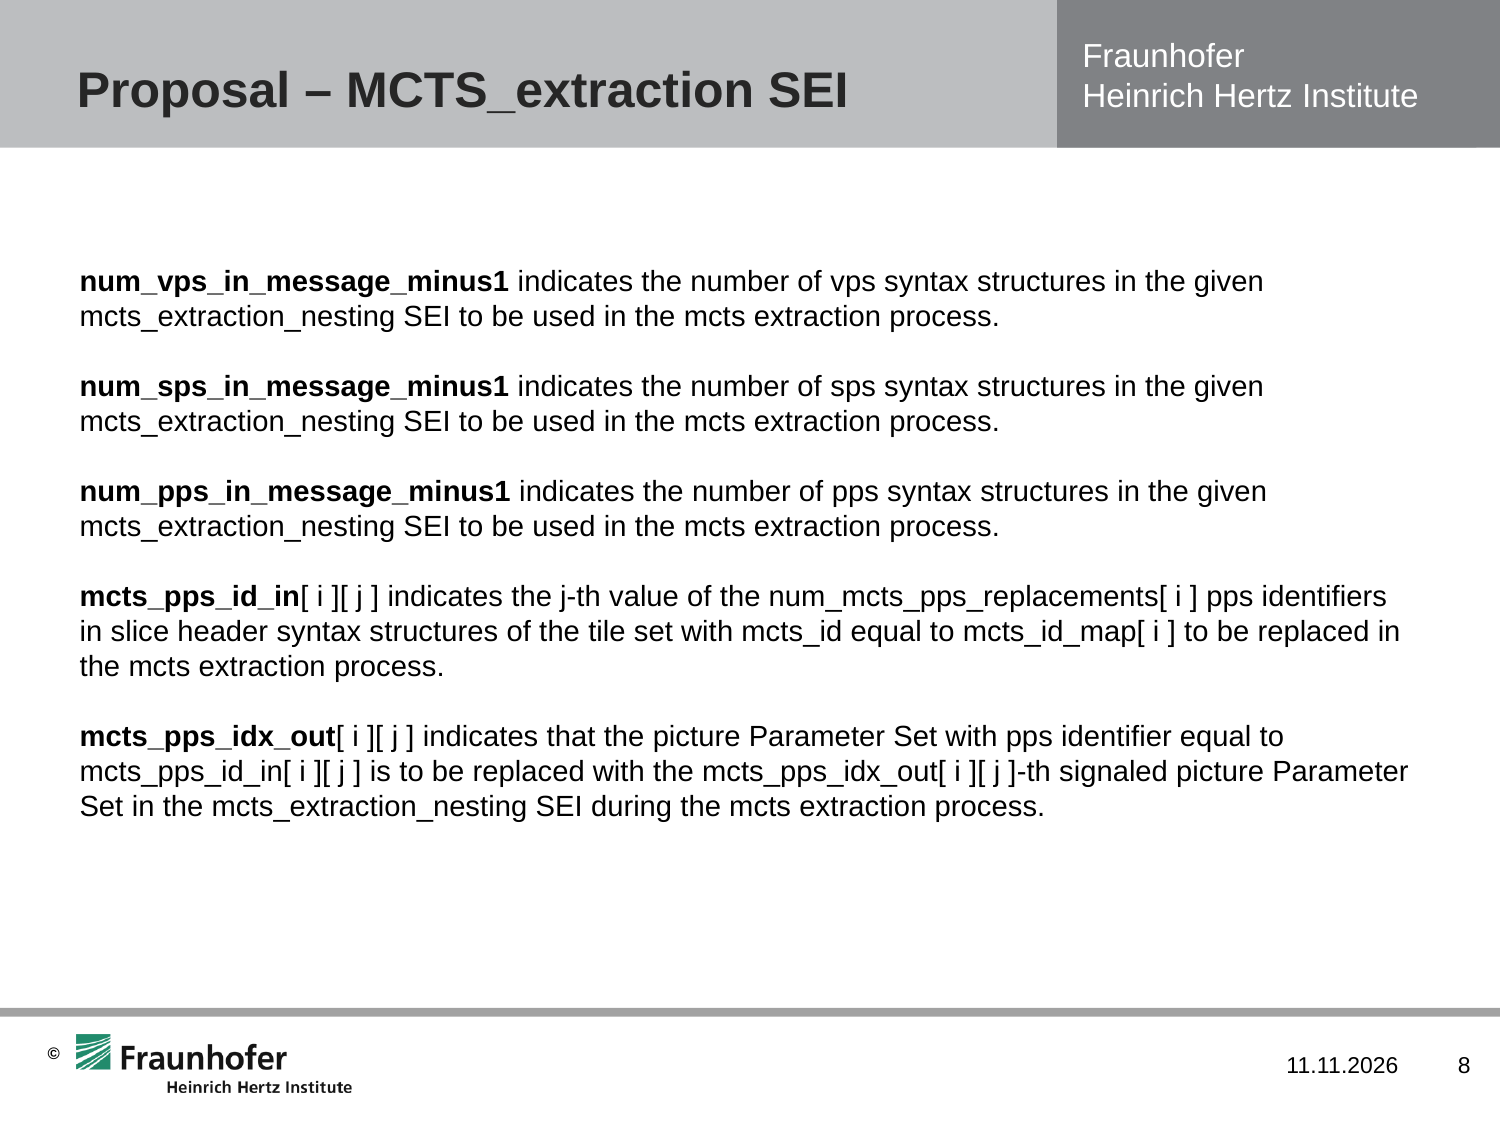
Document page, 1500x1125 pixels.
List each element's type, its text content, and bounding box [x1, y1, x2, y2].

slide_number 8 [1394, 1034, 1471, 1094]
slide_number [1019, 1034, 1394, 1094]
picture [76, 1034, 352, 1093]
text_box num_vps_in_message_minus1 indicates the number of vps syntax structures in the given mcts_extraction_nesting SEI to be used in the mcts extraction process. num_sps_in_message_minus1 indicates the number of sps syntax structures in the given mcts_extraction_nesting SEI to be used in the mcts extraction process. num_pps_in_message_minus1 indicates the number of pps syntax structures in the given mcts_extraction_nesting SEI to be used in the mcts extraction process. mcts_pps_id_in[ i ][ j ] indicates the j-th value of the num_mcts_pps_replacements[ i ] pps identifiers in slice header syntax structures of the tile set with mcts_id equal to mcts_id_map[ i ] to be replaced in the mcts extraction process. mcts_pps_idx_out[ i ][ j ] indicates that the picture Parameter Set with pps identifier equal to mcts_pps_id_in[ i ][ j ] is to be replaced with the mcts_pps_idx_out[ i ][ j ]-th signaled picture Parameter Set in the mcts_extraction_nesting SEI during the mcts extraction process. [64, 255, 1433, 830]
title Proposal – MCTS_extraction SEI [76, 58, 1022, 118]
